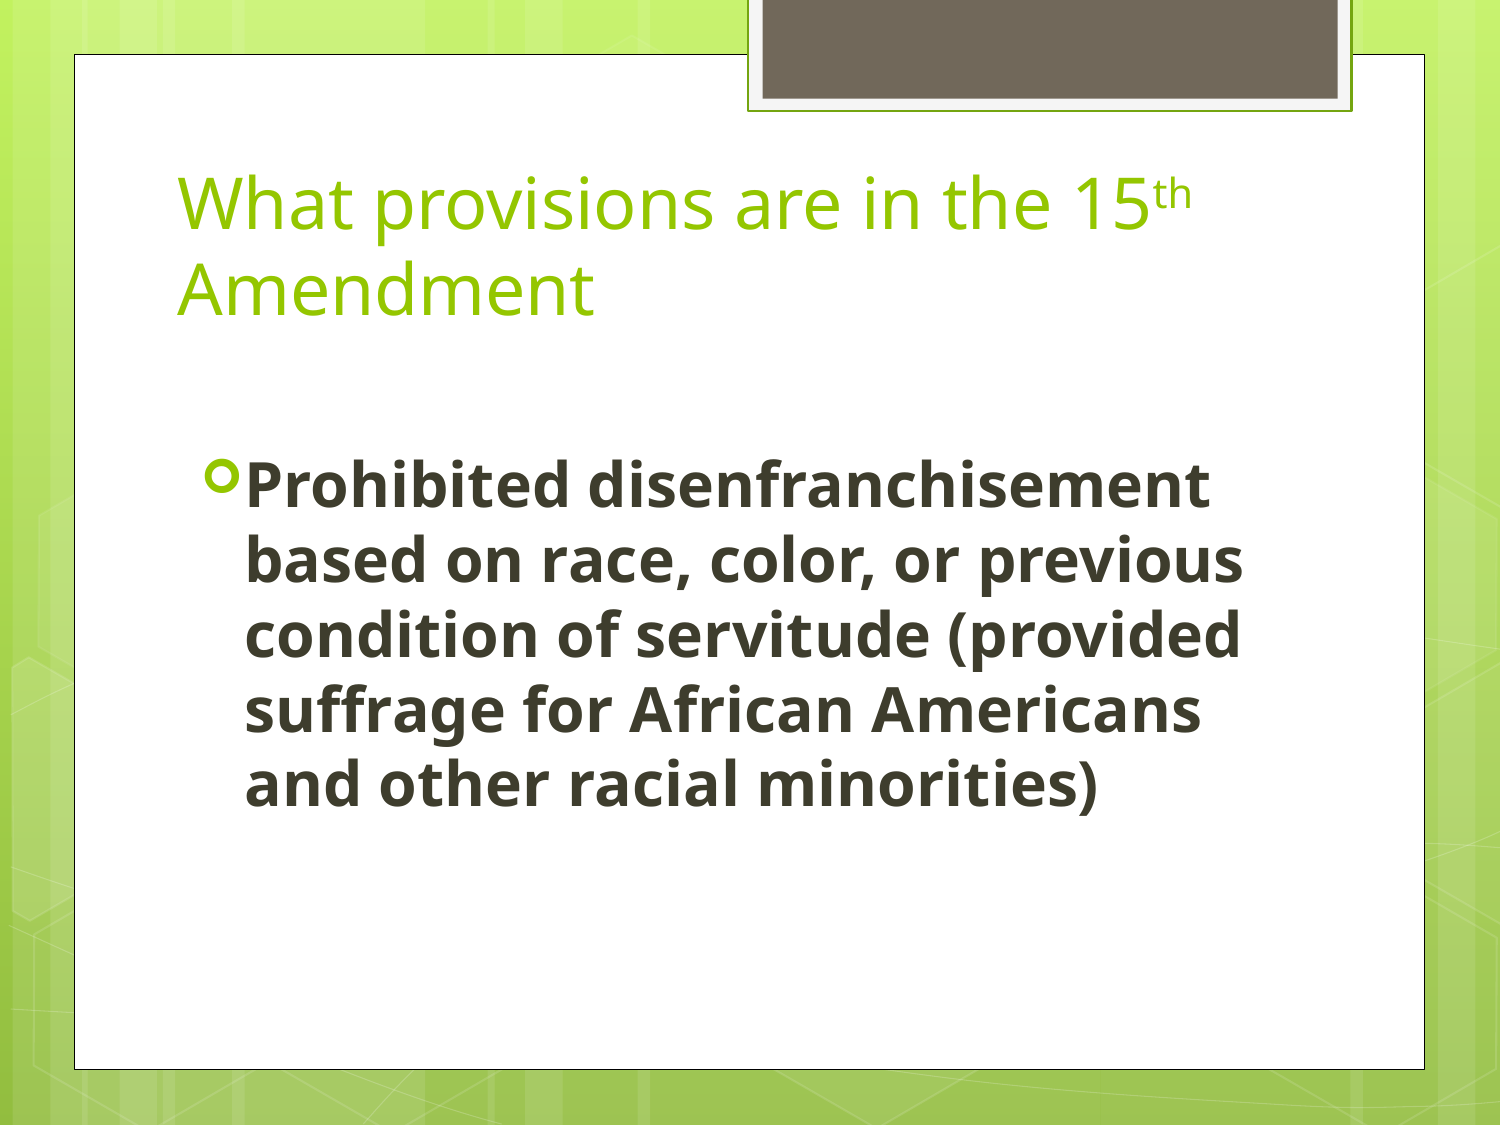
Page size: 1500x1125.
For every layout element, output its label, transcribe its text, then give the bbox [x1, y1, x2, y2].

title What provisions are in the 15th Amendment [162, 149, 1315, 338]
list Prohibited disenfranchisement based on race, color, or previous condition of servitude (provided suffrage for African Americans and other racial minorities) [174, 437, 1287, 888]
